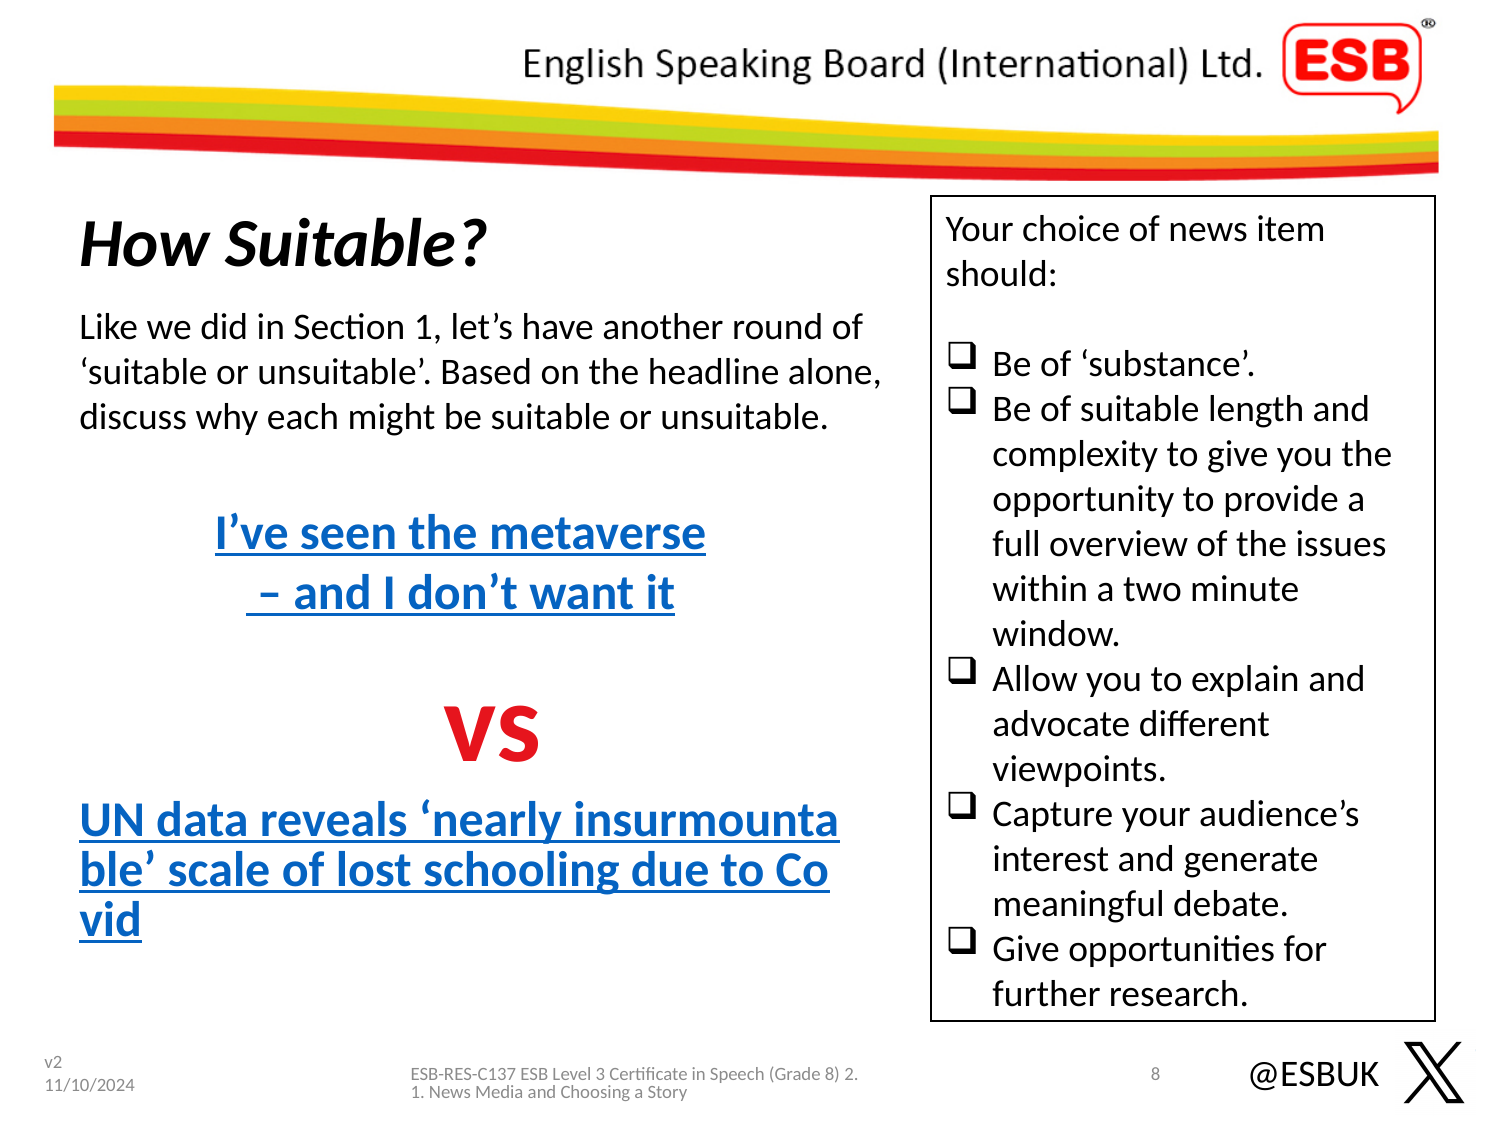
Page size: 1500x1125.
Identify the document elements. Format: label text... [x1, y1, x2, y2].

text_box vs [428, 641, 558, 792]
text_box I’ve seen the metaverse – and I don’t want it [64, 491, 857, 628]
title How Suitable? [64, 173, 1359, 294]
text_box Your choice of news item should: Be of ‘substance’. Be of suitable length and complexity to give you the opportunity to provide a full overview of the issues within a two minute window. Allow you to explain and advocate different viewpoints. Capture your audience’s interest and generate meaningful debate. Give opportunities for further research. [930, 195, 1436, 1022]
text_box Like we did in Section 1, let’s have another round of ‘suitable or unsuitable’. Based on the headline alone, discuss why each might be suitable or unsuitable. [64, 294, 930, 444]
text_box UN data reveals ‘nearly insurmountable’ scale of lost schooling due to Covid [64, 778, 857, 855]
picture [1395, 1029, 1476, 1116]
picture [0, 0, 1500, 189]
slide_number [29, 1042, 160, 1103]
footer ESB-RES-C137 ESB Level 3 Certificate in Speech (Grade 8) 2.1. News Media and Choosing a Story [395, 1042, 874, 1103]
slide_number 8 [930, 1042, 1176, 1103]
